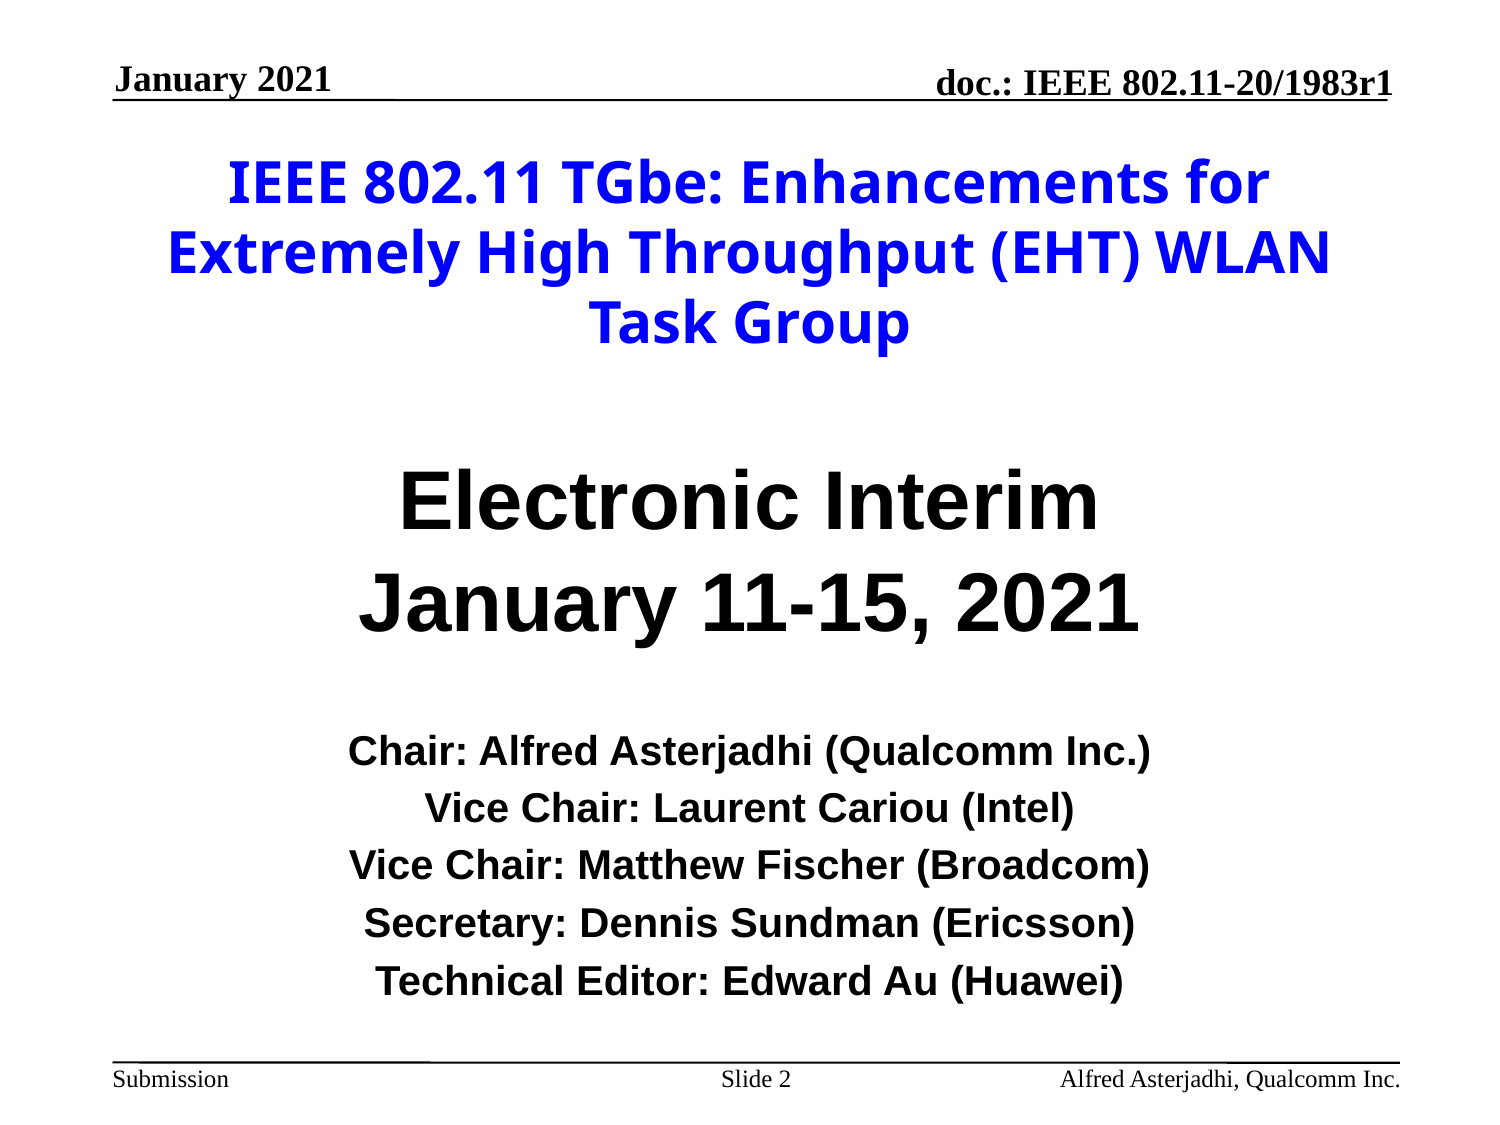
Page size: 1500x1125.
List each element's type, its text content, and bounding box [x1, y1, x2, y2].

title IEEE 802.11 TGbe: Enhancements for Extremely High Throughput (EHT) WLAN Task Group [112, 112, 1388, 388]
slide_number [114, 54, 493, 100]
slide_number Slide 2 [712, 1061, 800, 1123]
list Electronic Interim January 11-15, 2021 Chair: Alfred Asterjadhi (Qualcomm Inc.) Vice Chair: Laurent Cariou (Intel) Vice Chair: Matthew Fischer (Broadcom) Secretary: Dennis Sundman (Ericsson) Technical Editor: Edward Au (Huawei) [112, 449, 1388, 1063]
footer Alfred Asterjadhi, Qualcomm Inc. [878, 1061, 1402, 1093]
